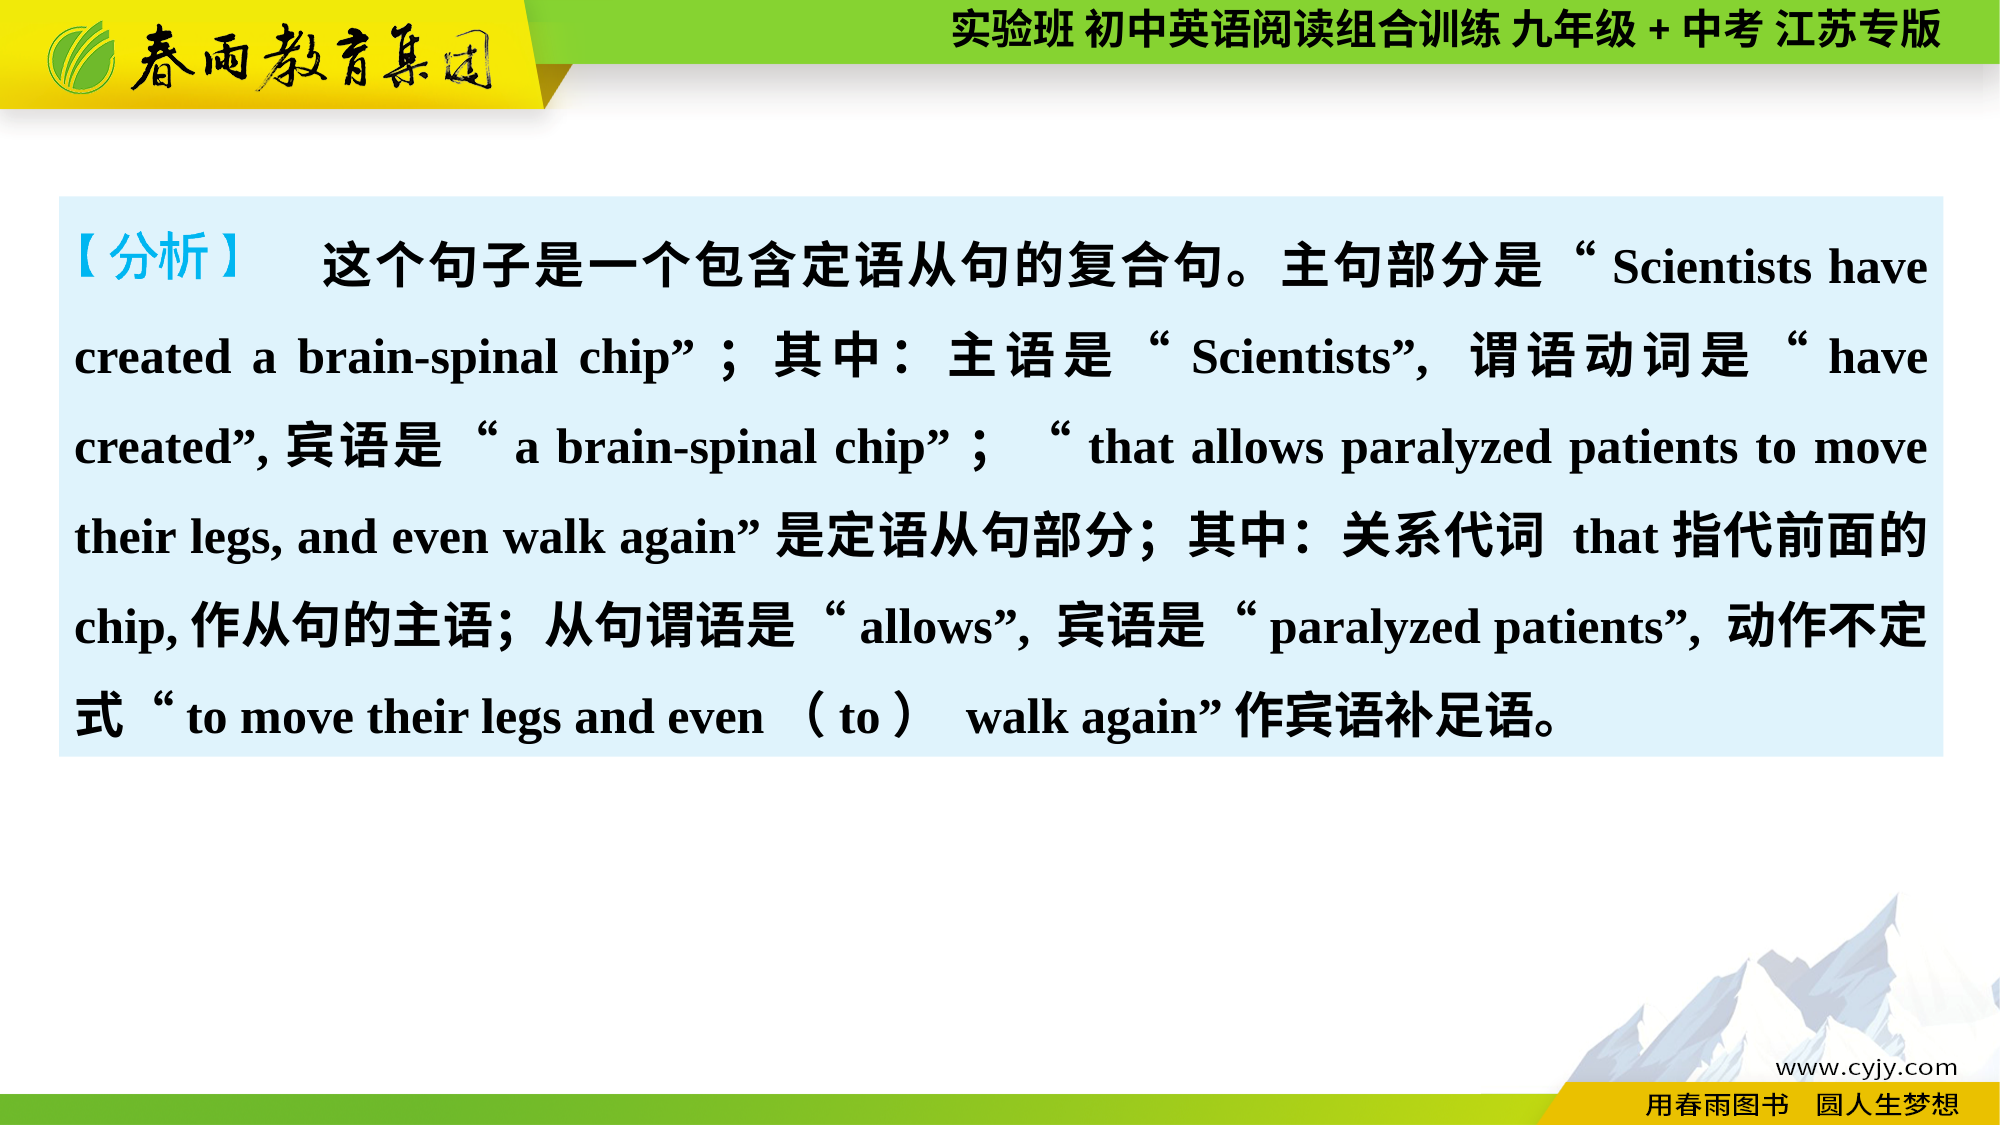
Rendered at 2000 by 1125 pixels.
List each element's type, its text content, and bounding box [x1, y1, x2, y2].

picture [0, 0, 2000, 1125]
list 这个句子是一个包含定语从句的复合句。主句部分是“Scientists have created a brain-spinal chip”；其中：主语是“Scientists”, 谓语动词是“have created”,宾语是“a brain-spinal chip”；“that allows paralyzed patients to move their legs, and even walk again”是定语从句部分；其中：关系代词 that指代前面的 chip,作从句的主语；从句谓语是“allows”, 宾语是“paralyzed patients”, 动作不定式“to move their legs and even（to） walk again”作宾语补足语。 [59, 196, 1944, 757]
